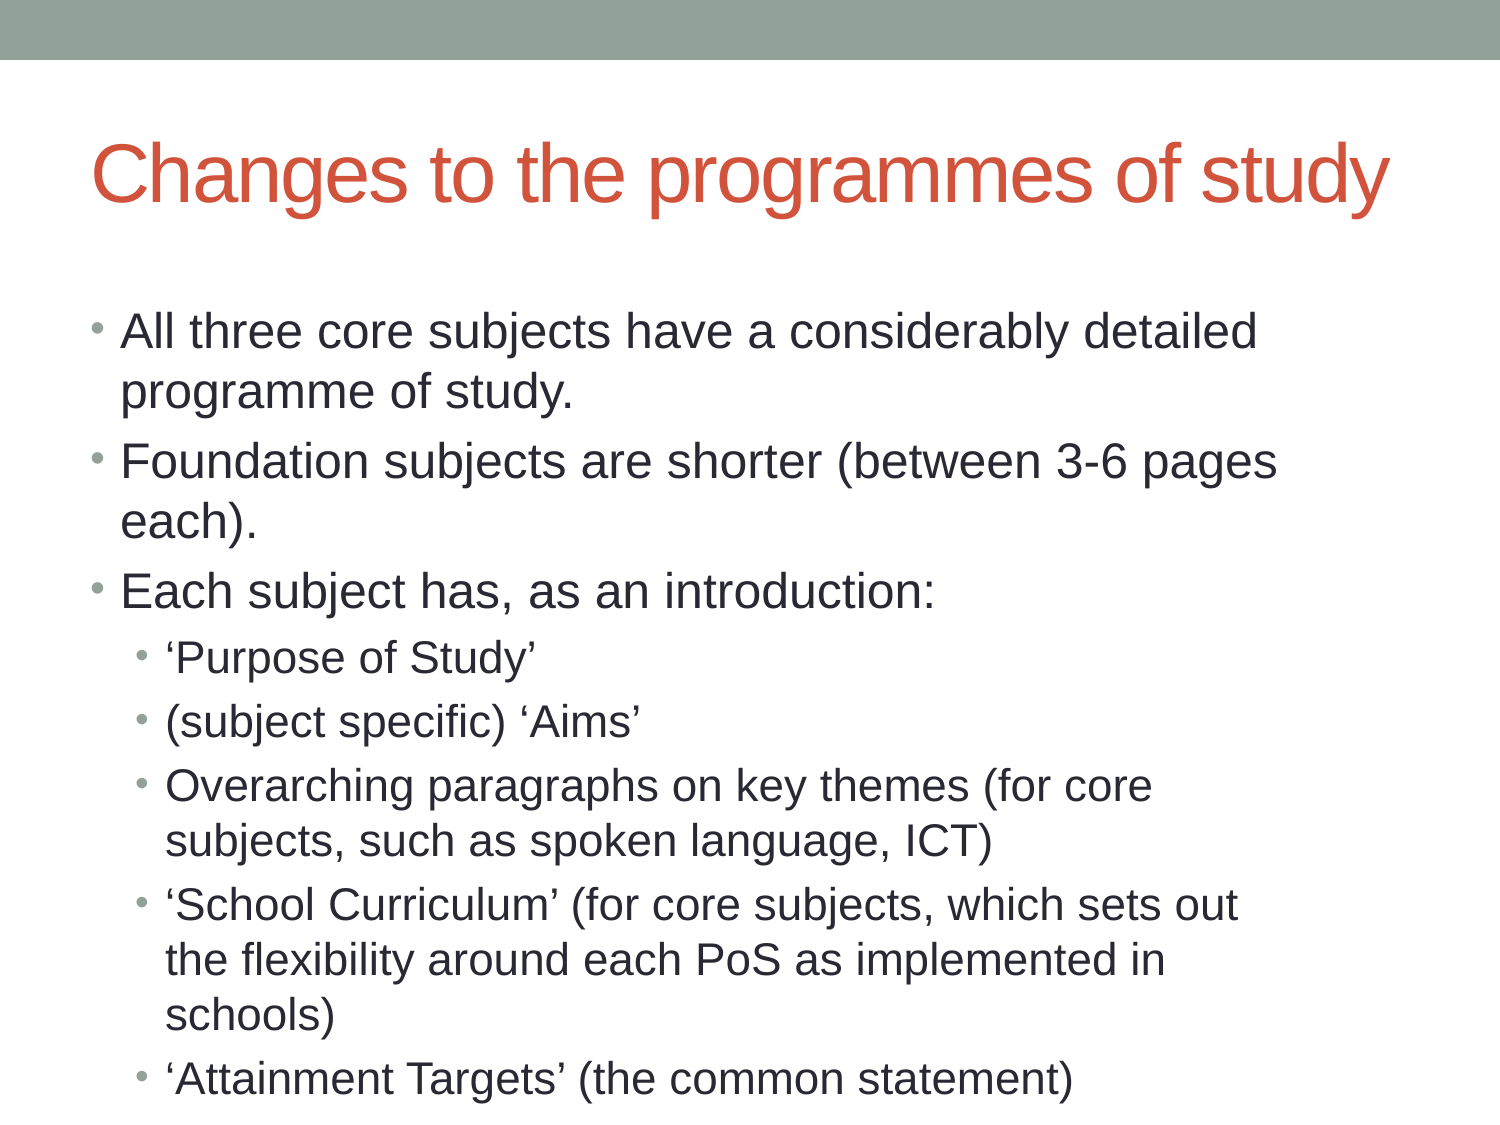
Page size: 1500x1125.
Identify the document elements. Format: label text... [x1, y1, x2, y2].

title Changes to the programmes of study [75, 87, 1425, 250]
list All three core subjects have a considerably detailed programme of study. Foundation subjects are shorter (between 3-6 pages each). Each subject has, as an introduction: ‘Purpose of Study’ (subject specific) ‘Aims’ Overarching paragraphs on key themes (for core subjects, such as spoken language, ICT) ‘School Curriculum’ (for core subjects, which sets out the flexibility around each PoS as implemented in schools) ‘Attainment Targets’ (the common statement) [75, 290, 1325, 1125]
